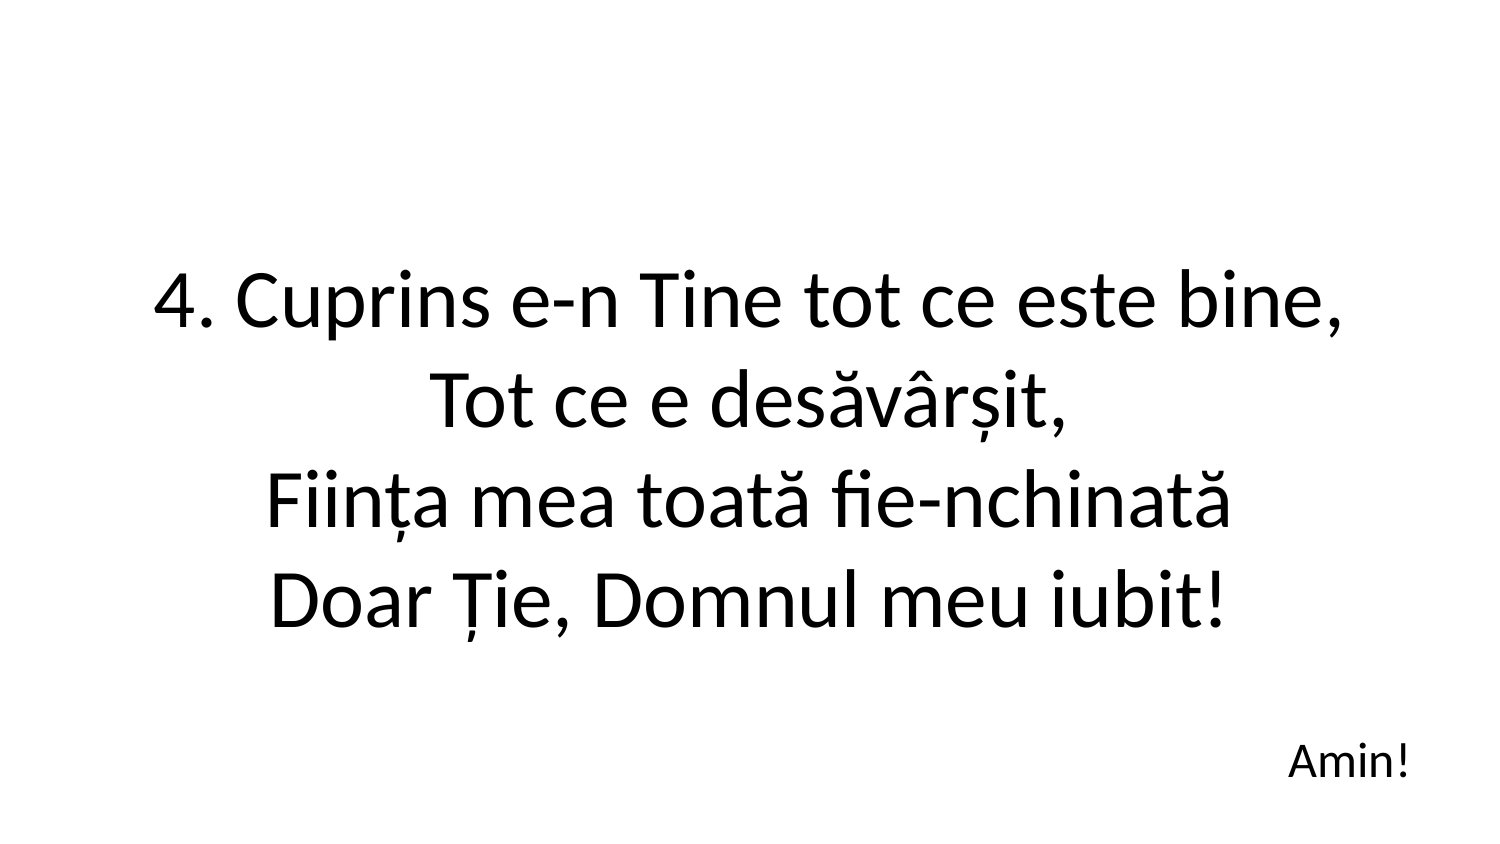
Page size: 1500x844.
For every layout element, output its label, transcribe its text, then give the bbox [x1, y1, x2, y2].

text_box 4. Cuprins e-n Tine tot ce este bine, Tot ce e desăvârșit, Ființa mea toată fie-nchinată Doar Ție, Domnul meu iubit! [139, 192, 1361, 652]
text_box Amin! [1273, 674, 1427, 795]
